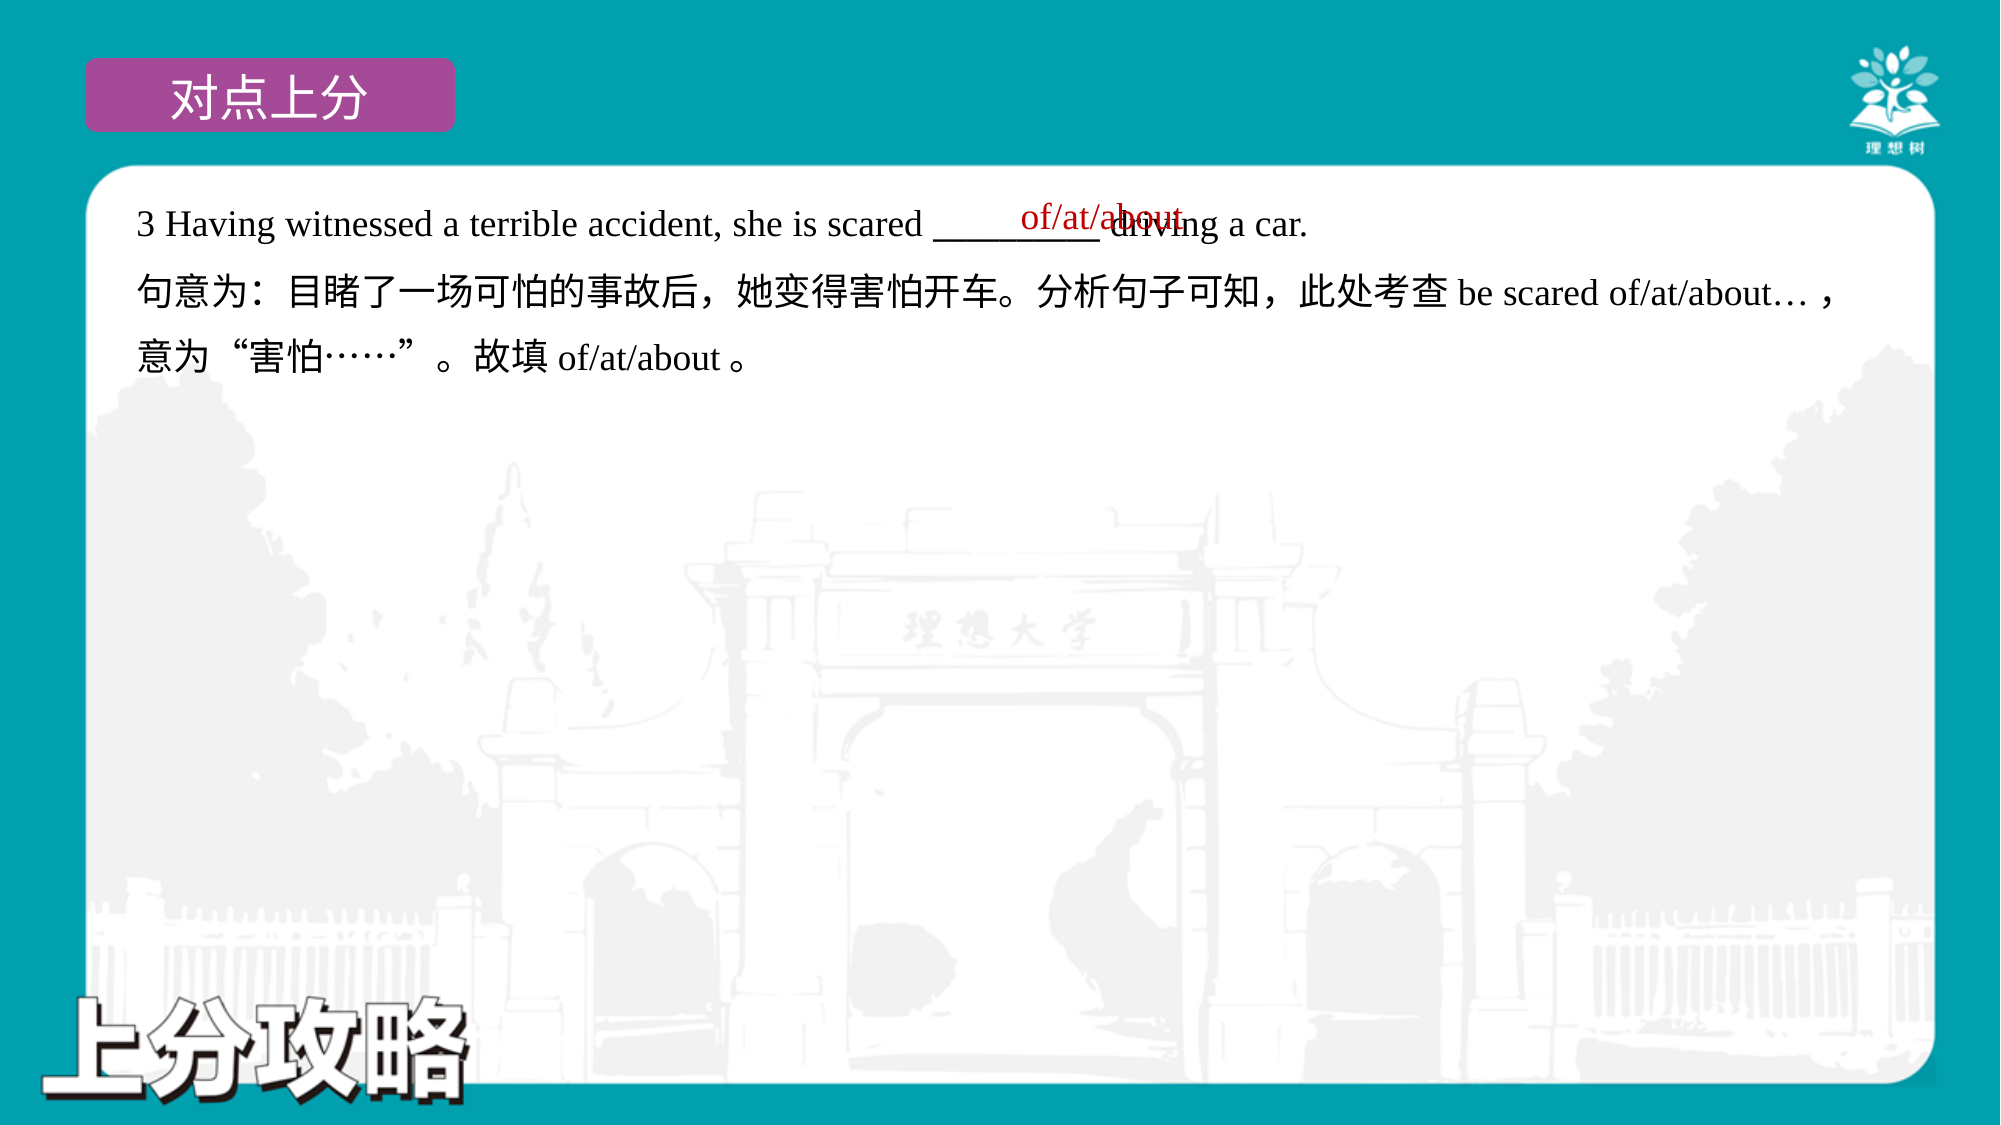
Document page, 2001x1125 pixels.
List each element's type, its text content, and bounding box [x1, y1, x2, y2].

text_box 3 Having witnessed a terrible accident, she is scared __________ driving a car. [136, 176, 1865, 237]
text_box 句意为：目睹了一场可怕的事故后，她变得害怕开车。分析句子可知，此处考查be scared of/at/about…， 意为“害怕……”。故填of/at/about。 [136, 244, 1865, 371]
text_box of/at/about [1007, 170, 1197, 230]
picture [0, 0, 2000, 1125]
